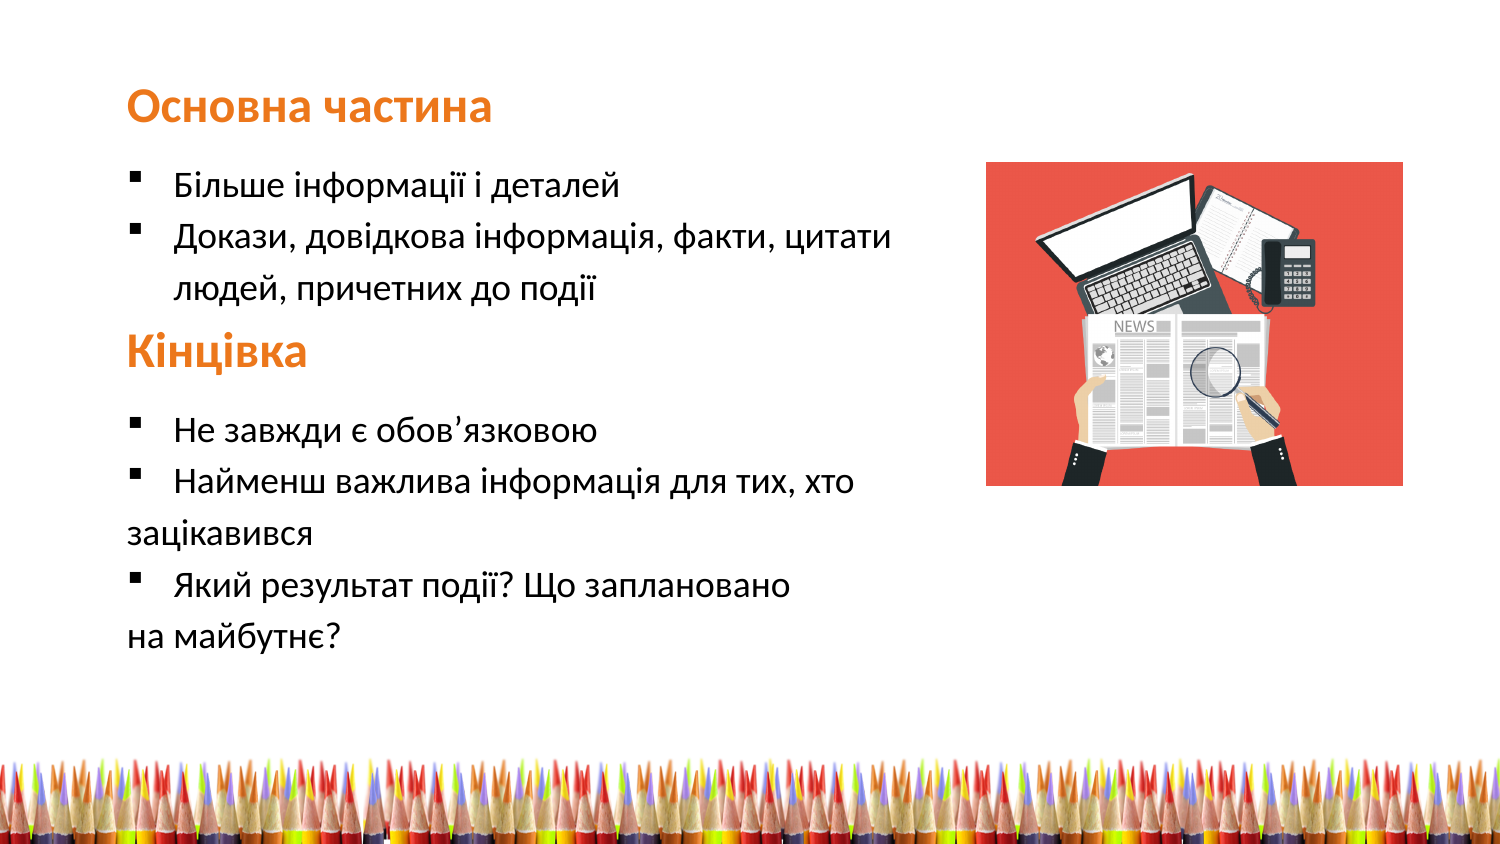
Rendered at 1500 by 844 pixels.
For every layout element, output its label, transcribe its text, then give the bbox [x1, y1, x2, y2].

text_box Основна частина Більше інформації і деталей Докази, довідкова інформація, факти, цитати людей, причетних до події Кінцівка Не завжди є обов’язковою Найменш важлива інформація для тих, хто зацікавився Який результат події? Що заплановано на майбутнє? [112, 55, 987, 716]
picture [0, 756, 1500, 844]
picture [985, 162, 1403, 486]
